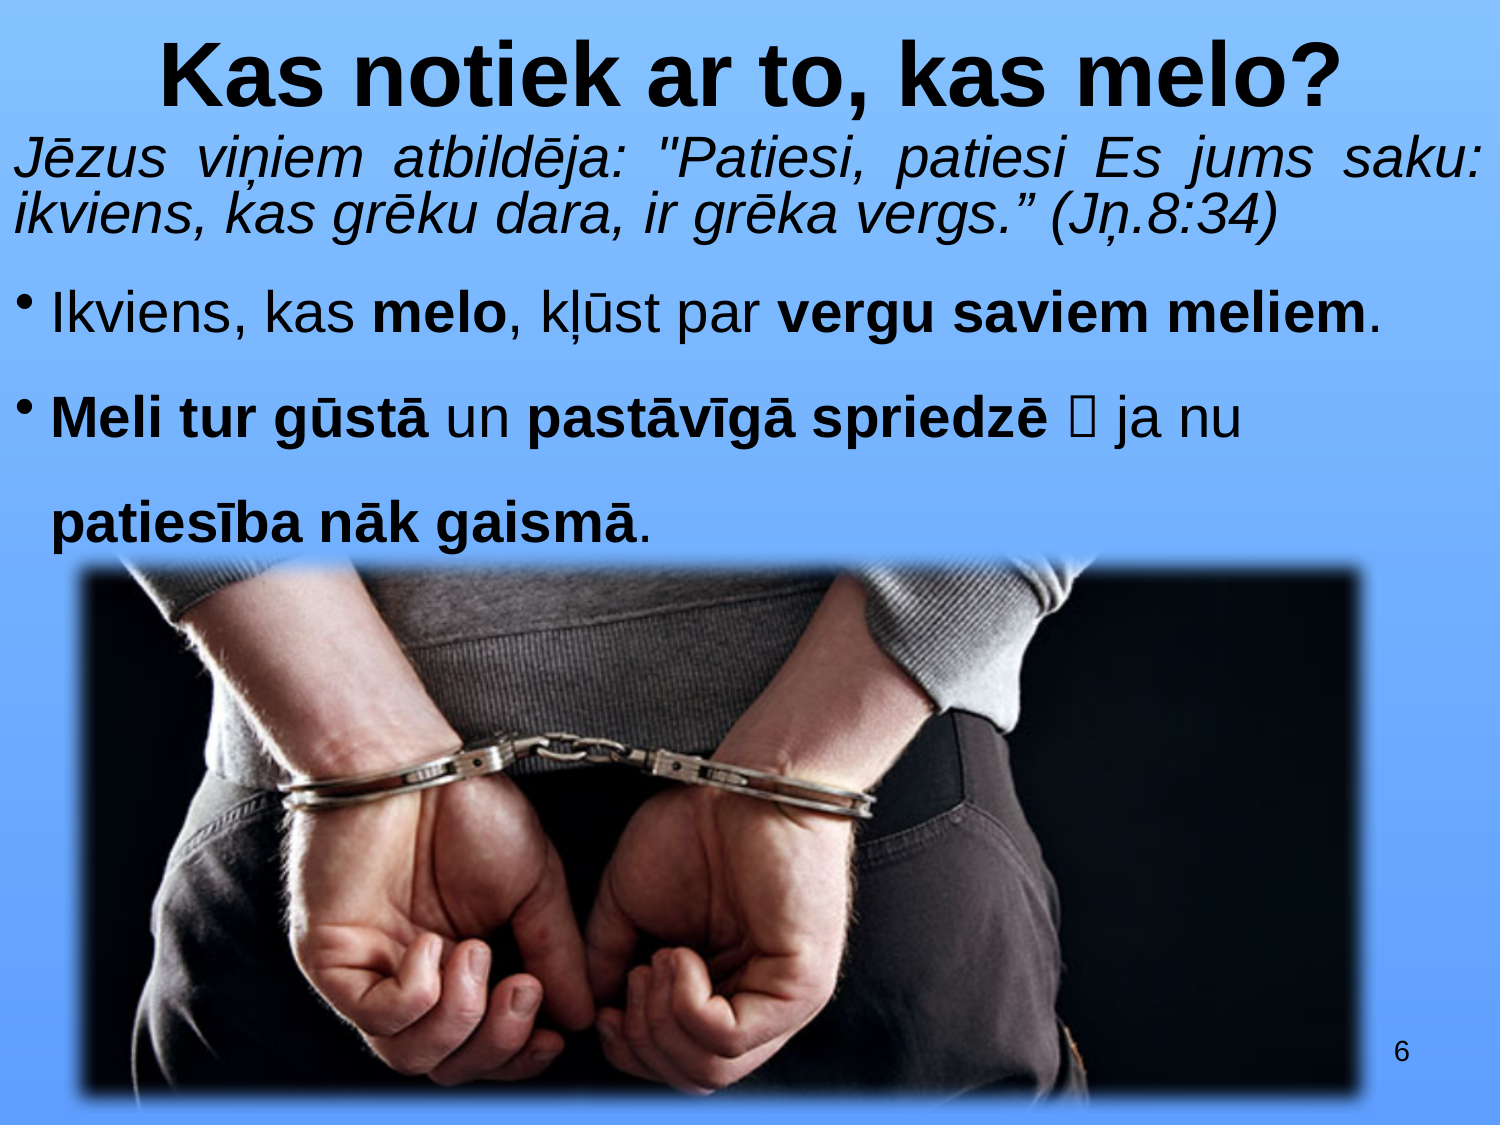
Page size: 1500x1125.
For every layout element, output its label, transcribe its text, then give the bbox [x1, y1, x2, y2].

picture [64, 550, 1377, 1113]
text_box Jēzus viņiem atbildēja: "Patiesi, patiesi Es jums saku: ikviens, kas grēku dara, ir grēka vergs.” (Jņ.8:34) [0, 125, 1500, 256]
text_box Ikviens, kas melo, kļūst par vergu saviem meliem. Meli tur gūstā un pastāvīgā spriedzē  ja nu patiesība nāk gaismā. [0, 256, 1500, 562]
slide_number 6 [1382, 1024, 1426, 1103]
title Kas notiek ar to, kas melo? [76, 0, 1428, 125]
